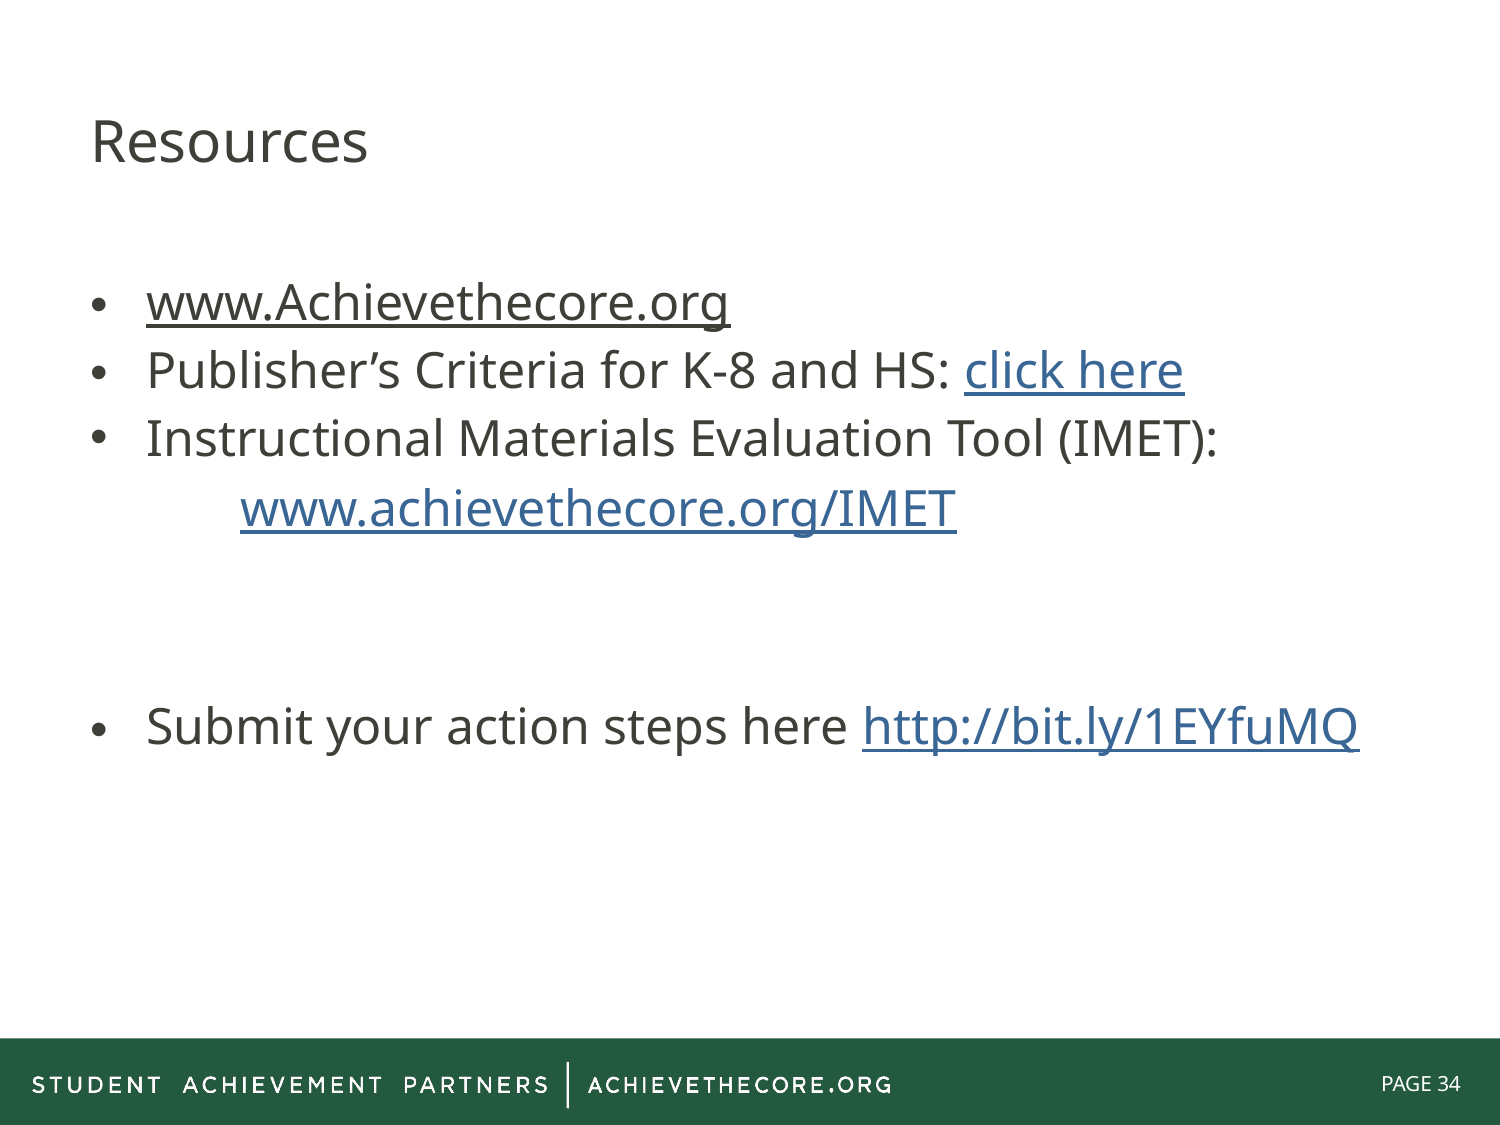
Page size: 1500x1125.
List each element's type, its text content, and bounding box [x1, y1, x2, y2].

picture [12, 1055, 911, 1112]
title Resources [75, 45, 1425, 233]
list www.Achievethecore.org Publisher’s Criteria for K-8 and HS: click here Instructional Materials Evaluation Tool (IMET): www.achievethecore.org/IMET Submit your action steps here http://bit.ly/1EYfuMQ [75, 262, 1425, 1005]
